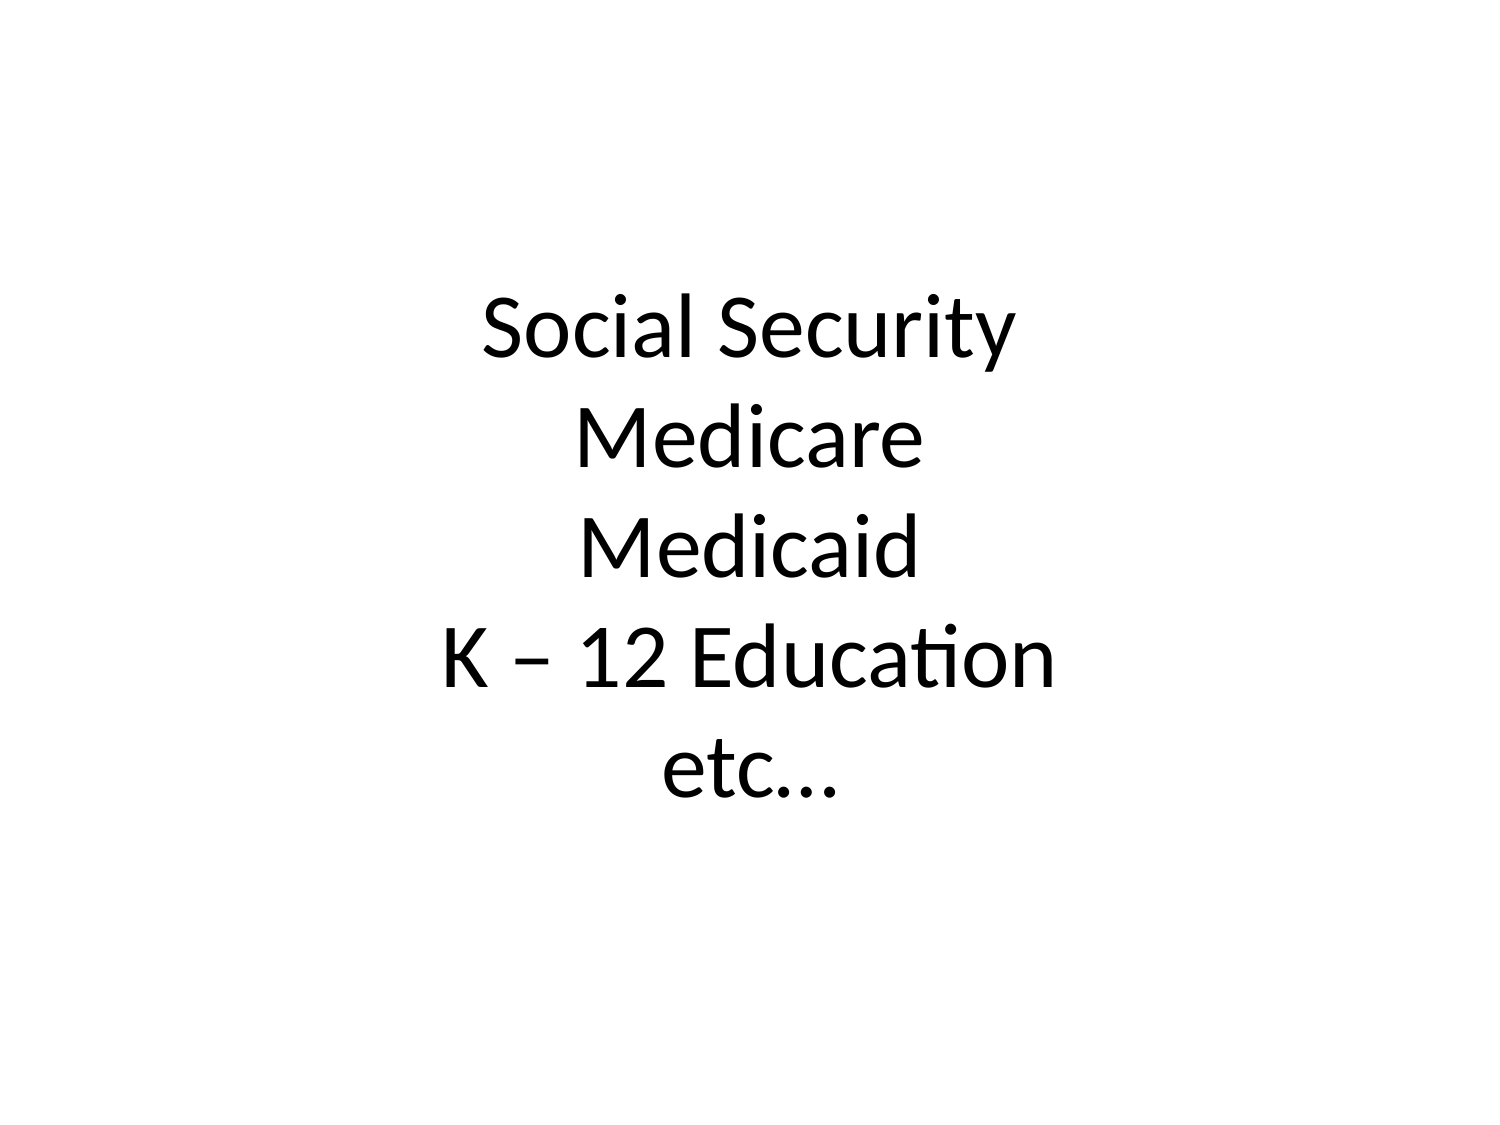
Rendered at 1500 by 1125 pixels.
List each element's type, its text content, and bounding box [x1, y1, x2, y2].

title Social Security Medicare Medicaid K – 12 Education etc… [74, 44, 1426, 1038]
